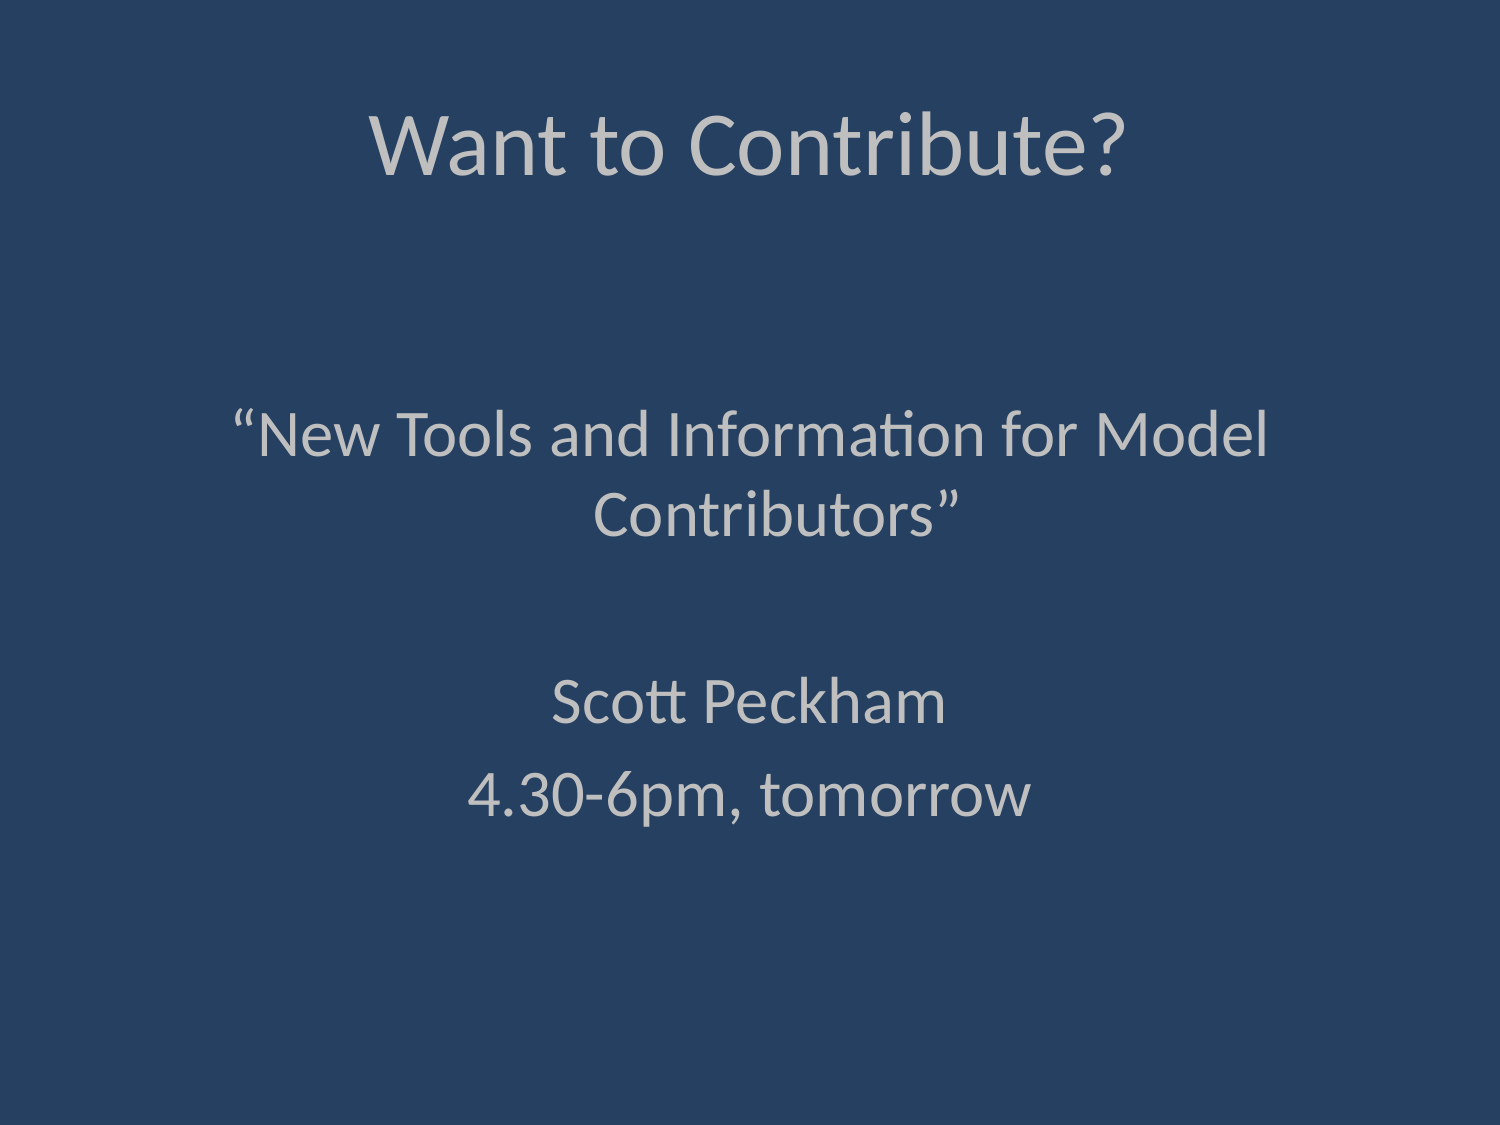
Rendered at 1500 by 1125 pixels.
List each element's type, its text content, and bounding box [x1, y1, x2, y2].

title Want to Contribute? [75, 45, 1425, 233]
list “New Tools and Information for Model Contributors” Scott Peckham 4.30-6pm, tomorrow [75, 382, 1425, 1125]
